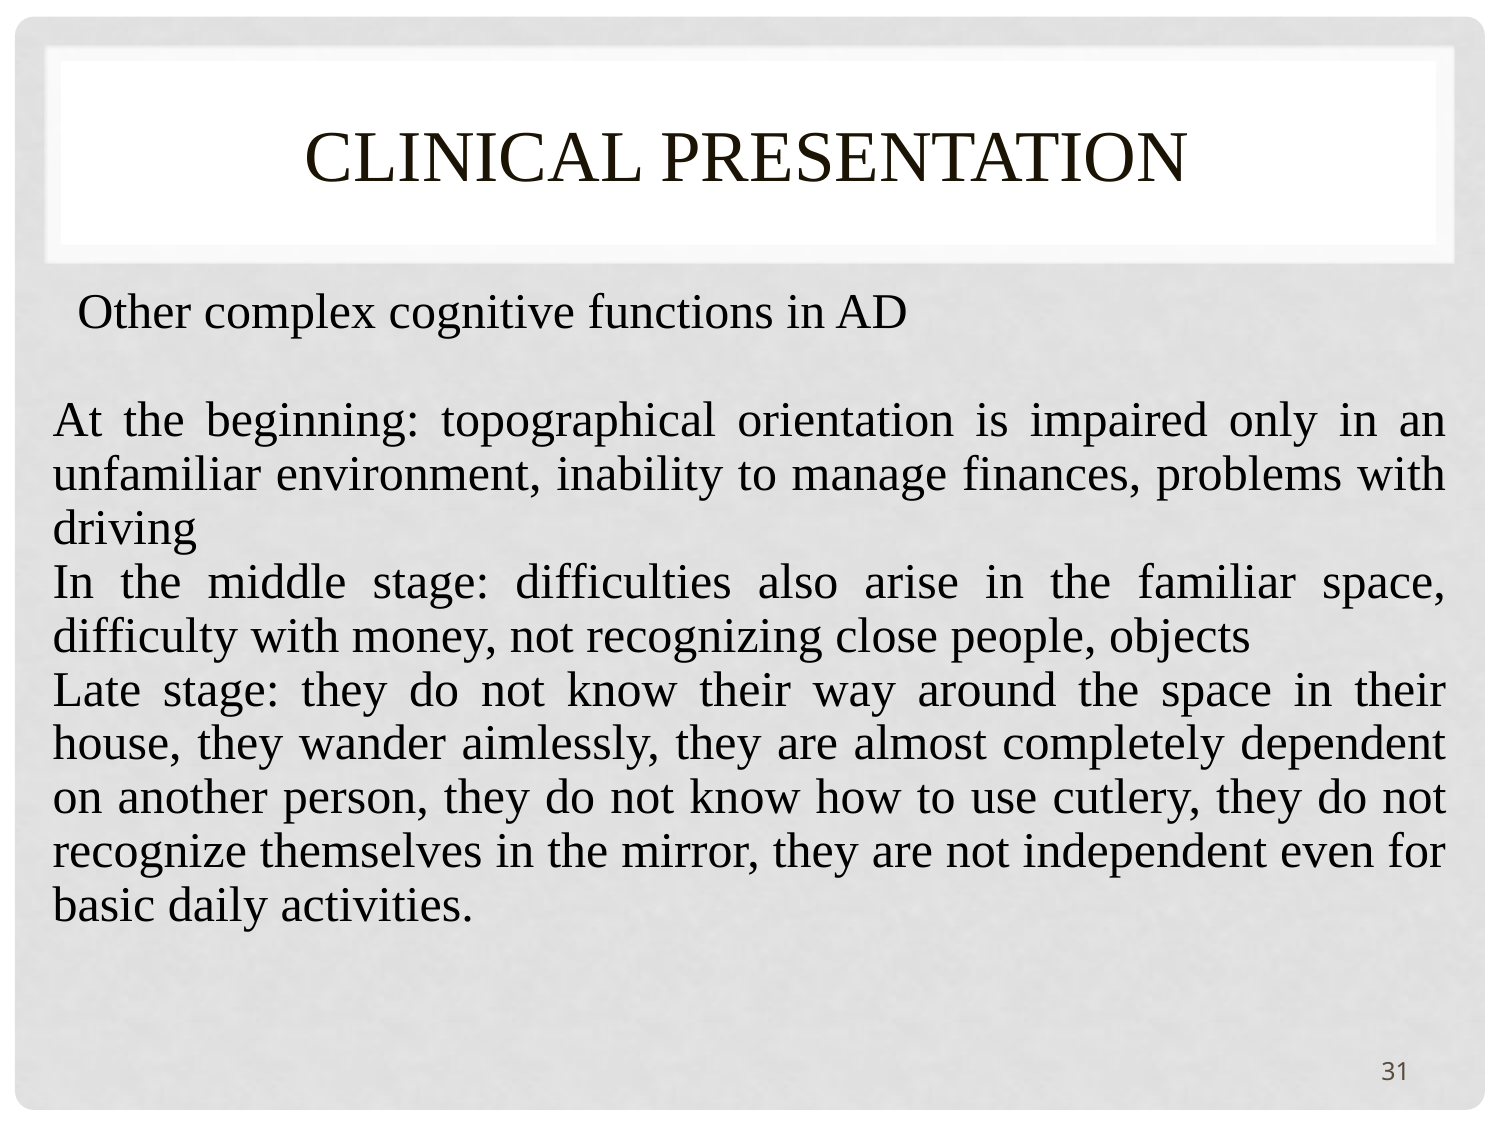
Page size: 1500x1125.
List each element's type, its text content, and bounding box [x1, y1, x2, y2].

text_box Other complex cognitive functions in AD At the beginning: topographical orientation is impaired only in an unfamiliar environment, inability to manage finances, problems with driving In the middle stage: difficulties also arise in the familiar space, difficulty with money, not recognizing close people, objects Late stage: they do not know their way around the space in their house, they wander aimlessly, they are almost completely dependent on another person, they do not know how to use cutlery, they do not recognize themselves in the mirror, they are not independent even for basic daily activities. [37, 277, 1463, 1103]
slide_number 31 [1074, 1042, 1425, 1103]
title Clinical presentation [69, 66, 1425, 238]
